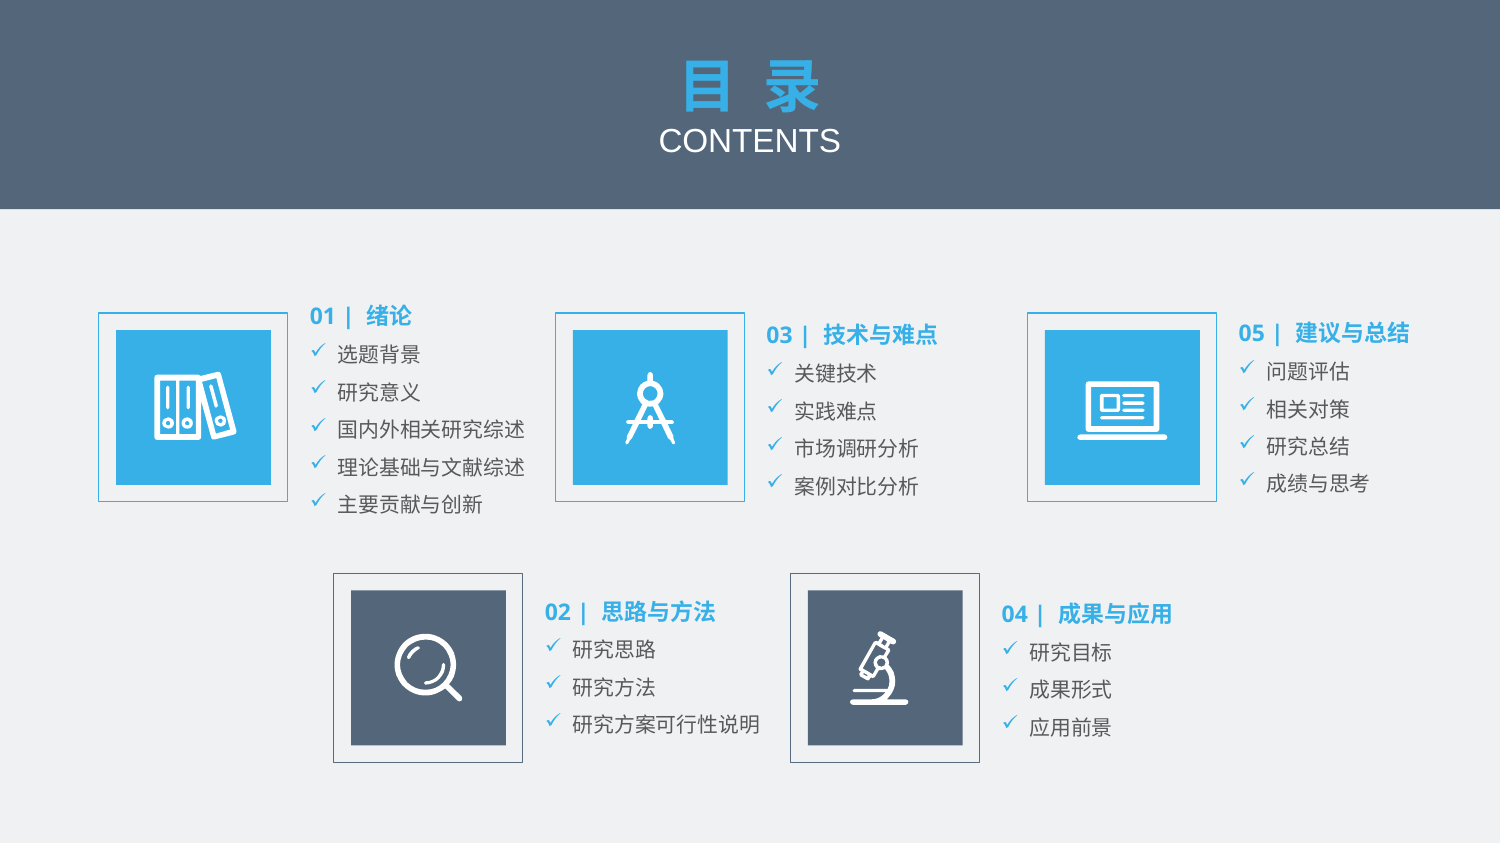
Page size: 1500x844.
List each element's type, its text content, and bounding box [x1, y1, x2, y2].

text_box [806, 588, 965, 747]
text_box [1085, 381, 1160, 432]
text_box [349, 588, 508, 747]
text_box 02 | 思路与方法 研究思路 研究方法 研究方案可行性说明 [544, 597, 779, 738]
text_box [0, 0, 1500, 211]
text_box 01 | 绪论 选题背景 研究意义 国内外相关研究综述 理论基础与文献综述 主要贡献与创新 [309, 302, 544, 517]
text_box [97, 311, 290, 504]
text_box [1026, 311, 1219, 504]
text_box [625, 372, 676, 445]
text_box [1043, 328, 1202, 487]
text_box 03 | 技术与难点 关键技术 实践难点 市场调研分析 案例对比分析 [766, 321, 980, 499]
text_box [789, 571, 982, 764]
text_box [571, 328, 730, 487]
text_box [332, 571, 525, 764]
text_box 05 | 建议与总结 问题评估 相关对策 研究总结 成绩与思考 [1238, 318, 1442, 497]
text_box 目 录 CONTENTS [608, 41, 892, 167]
text_box 04 | 成果与应用 研究目标 成果形式 应用前景 [1001, 599, 1217, 740]
text_box [850, 631, 909, 705]
text_box [154, 371, 237, 440]
text_box [394, 633, 463, 702]
text_box [554, 311, 747, 504]
text_box [1077, 434, 1168, 440]
text_box [114, 328, 273, 487]
